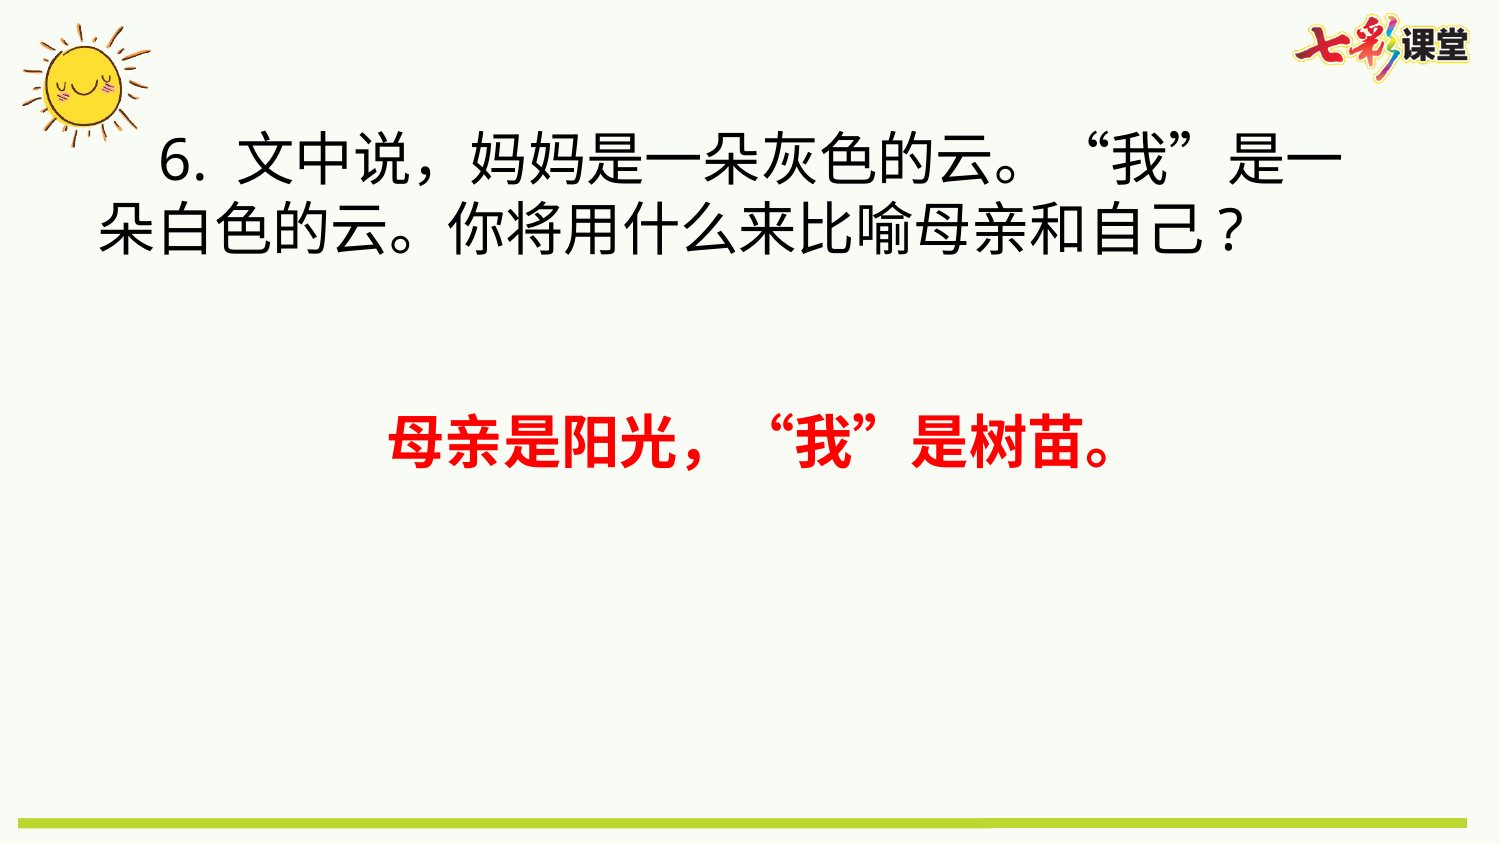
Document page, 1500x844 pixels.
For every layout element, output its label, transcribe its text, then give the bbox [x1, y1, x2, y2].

picture [0, 0, 173, 172]
text_box 母亲是阳光，“我”是树苗。 [371, 398, 1252, 483]
picture [18, 771, 1467, 844]
text_box 6. 文中说，妈妈是一朵灰色的云。“我”是一朵白色的云。你将用什么来比喻母亲和自己? [83, 114, 1362, 270]
picture [1291, 9, 1472, 87]
